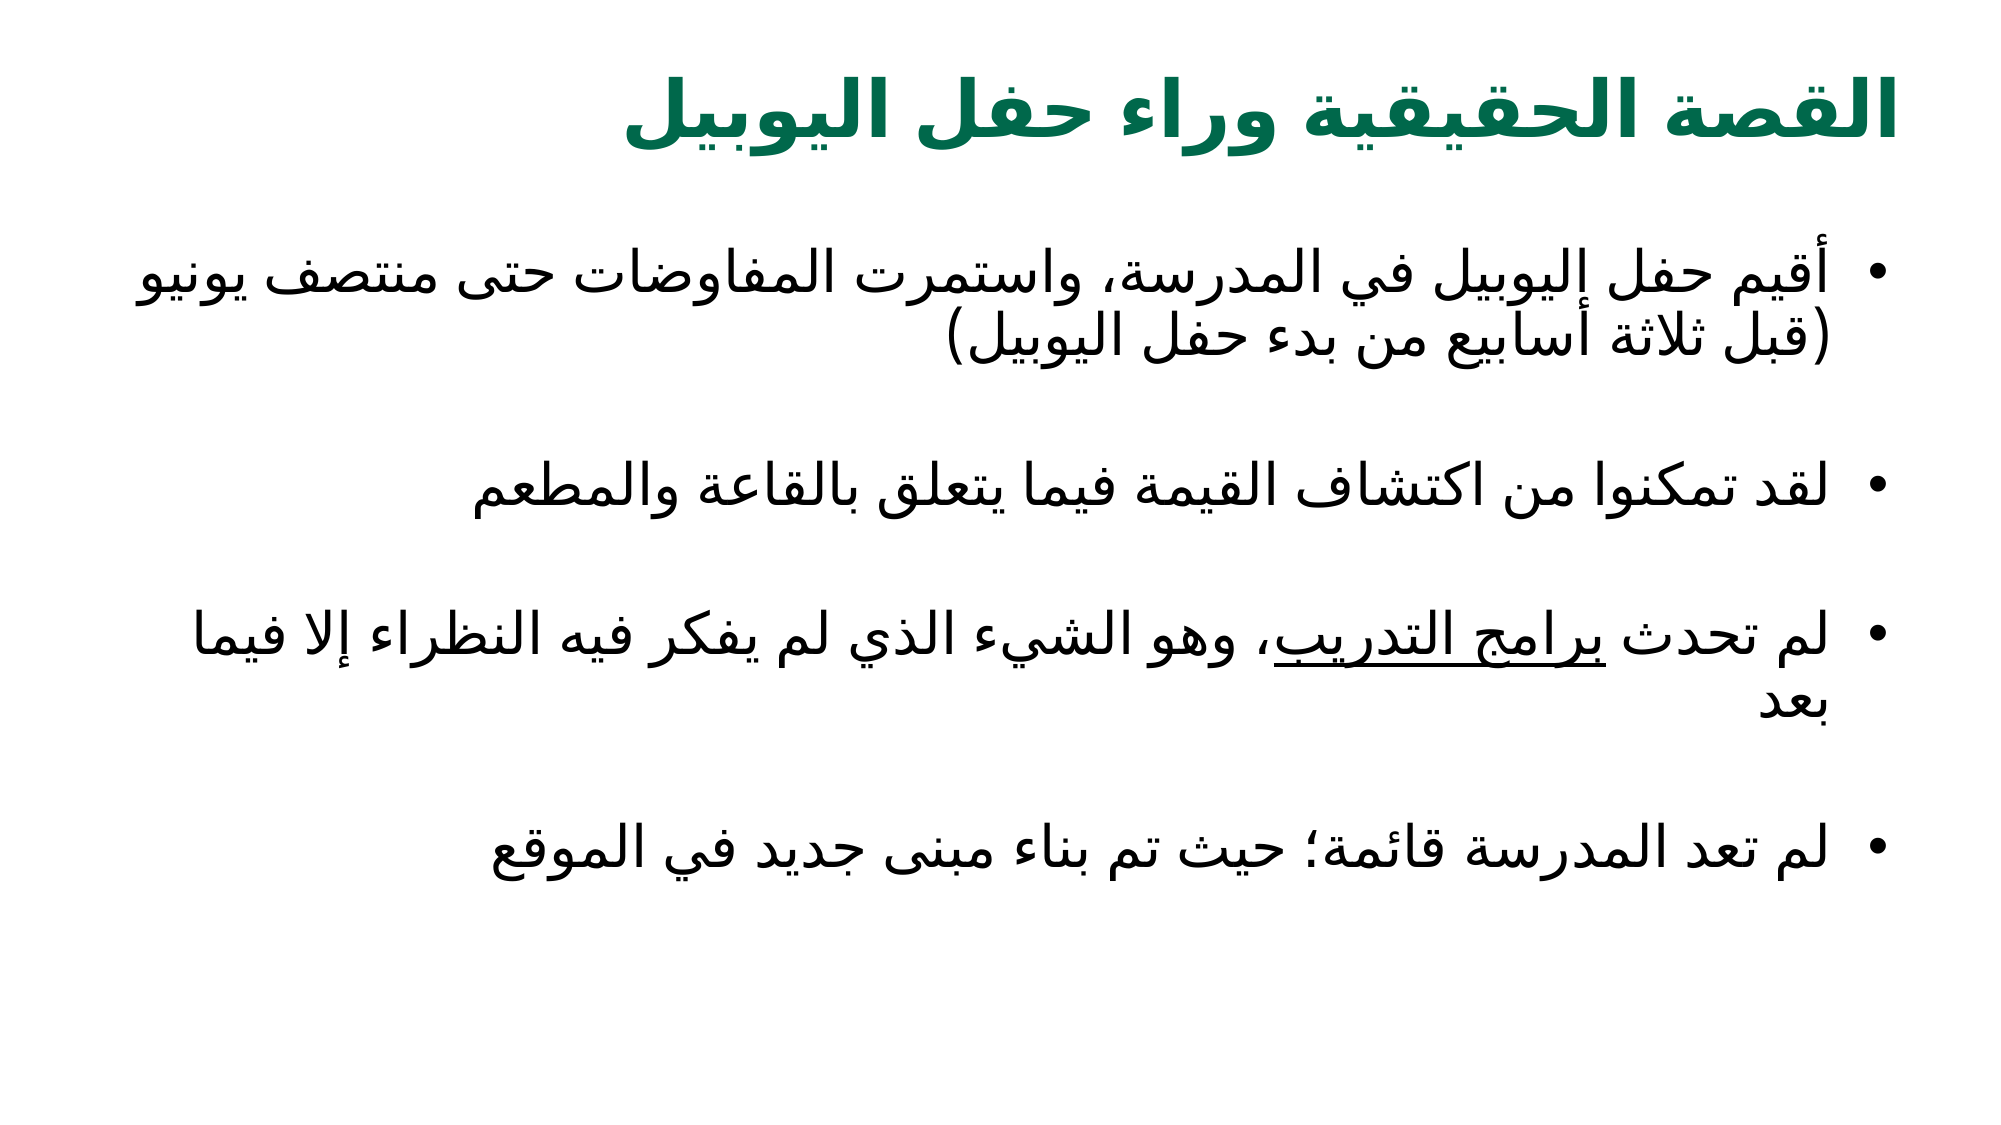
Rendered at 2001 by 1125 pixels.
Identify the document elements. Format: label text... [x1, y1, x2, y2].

list أقيم حفل اليوبيل في المدرسة، واستمرت المفاوضات حتى منتصف يونيو (قبل ثلاثة أسابيع من بدء حفل اليوبيل) لقد تمكنوا من اكتشاف القيمة فيما يتعلق بالقاعة والمطعم لم تحدث برامج التدريب، وهو الشيء الذي لم يفكر فيه النظراء إلا فيما بعد لم تعد المدرسة قائمة؛ حيث تم بناء مبنى جديد في الموقع [127, 242, 1889, 1056]
title القصة الحقيقية وراء حفل اليوبيل [104, 68, 1903, 223]
